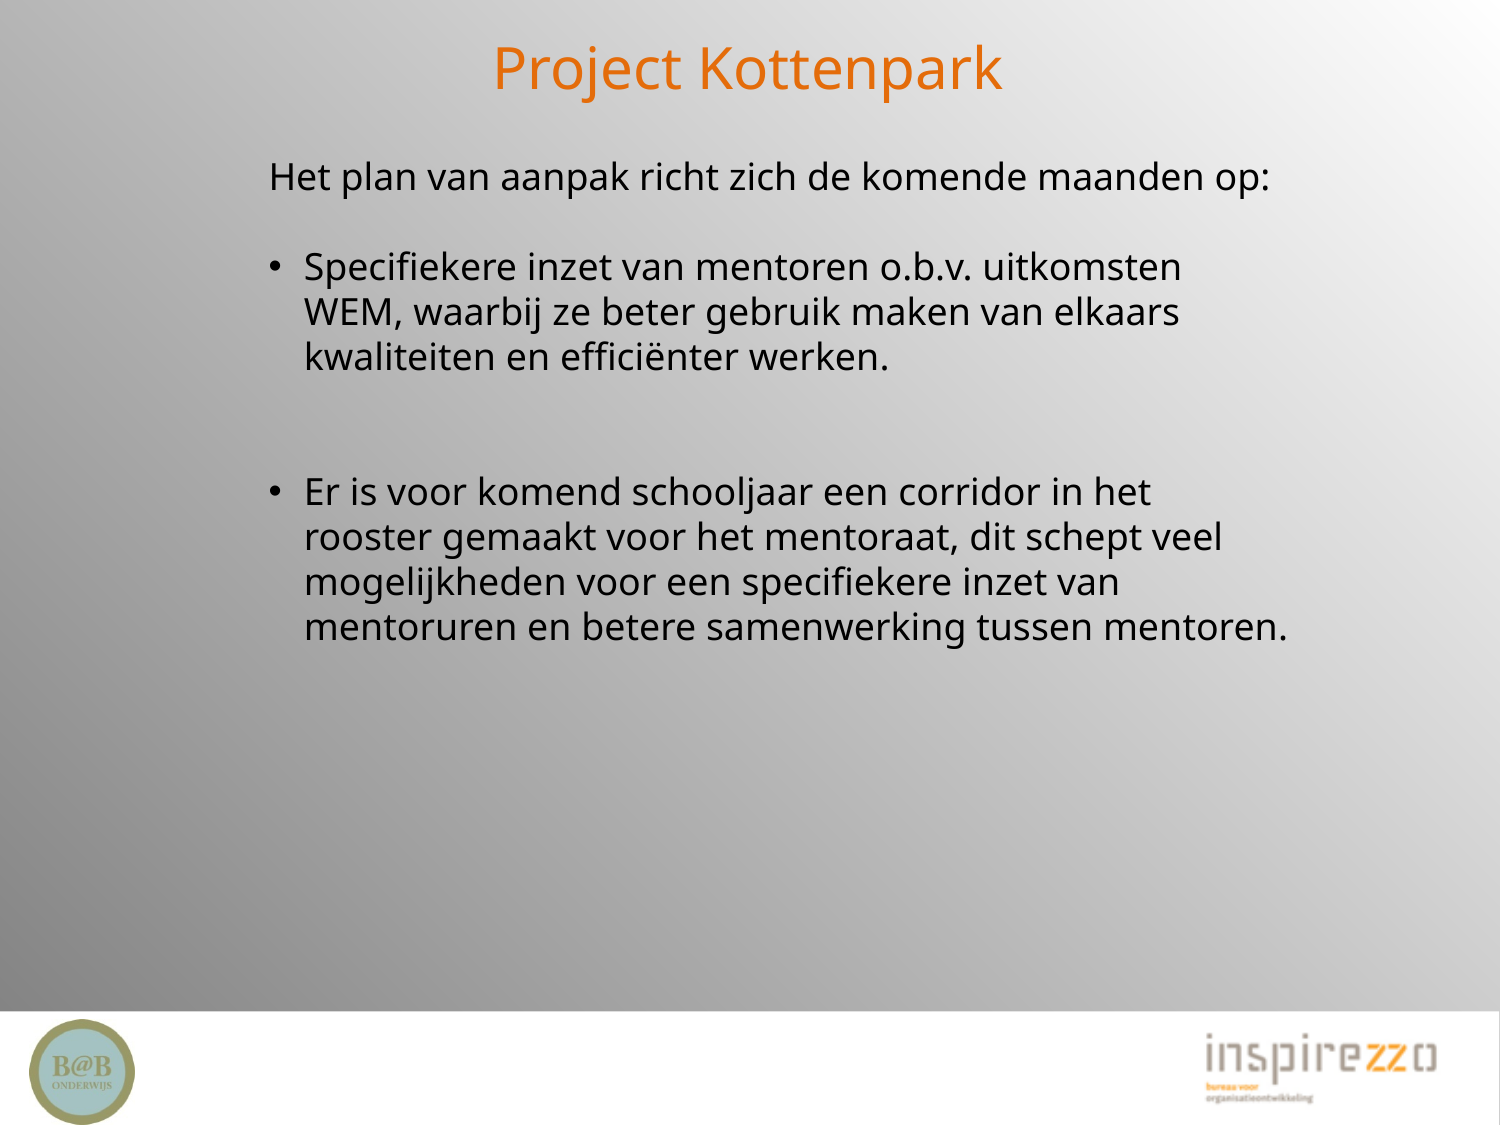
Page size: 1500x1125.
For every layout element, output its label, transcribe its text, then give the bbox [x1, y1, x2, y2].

text_box Project Kottenpark [18, 23, 1478, 109]
text_box Het plan van aanpak richt zich de komende maanden op: Specifiekere inzet van mentoren o.b.v. uitkomsten WEM, waarbij ze beter gebruik maken van elkaars kwaliteiten en efficiënter werken. Er is voor komend schooljaar een corridor in het rooster gemaakt voor het mentoraat, dit schept veel mogelijkheden voor een specifiekere inzet van mentoruren en betere samenwerking tussen mentoren. [253, 145, 1306, 656]
text_box [0, 1009, 1500, 1125]
picture [29, 1019, 136, 1125]
picture [1091, 1015, 1494, 1123]
